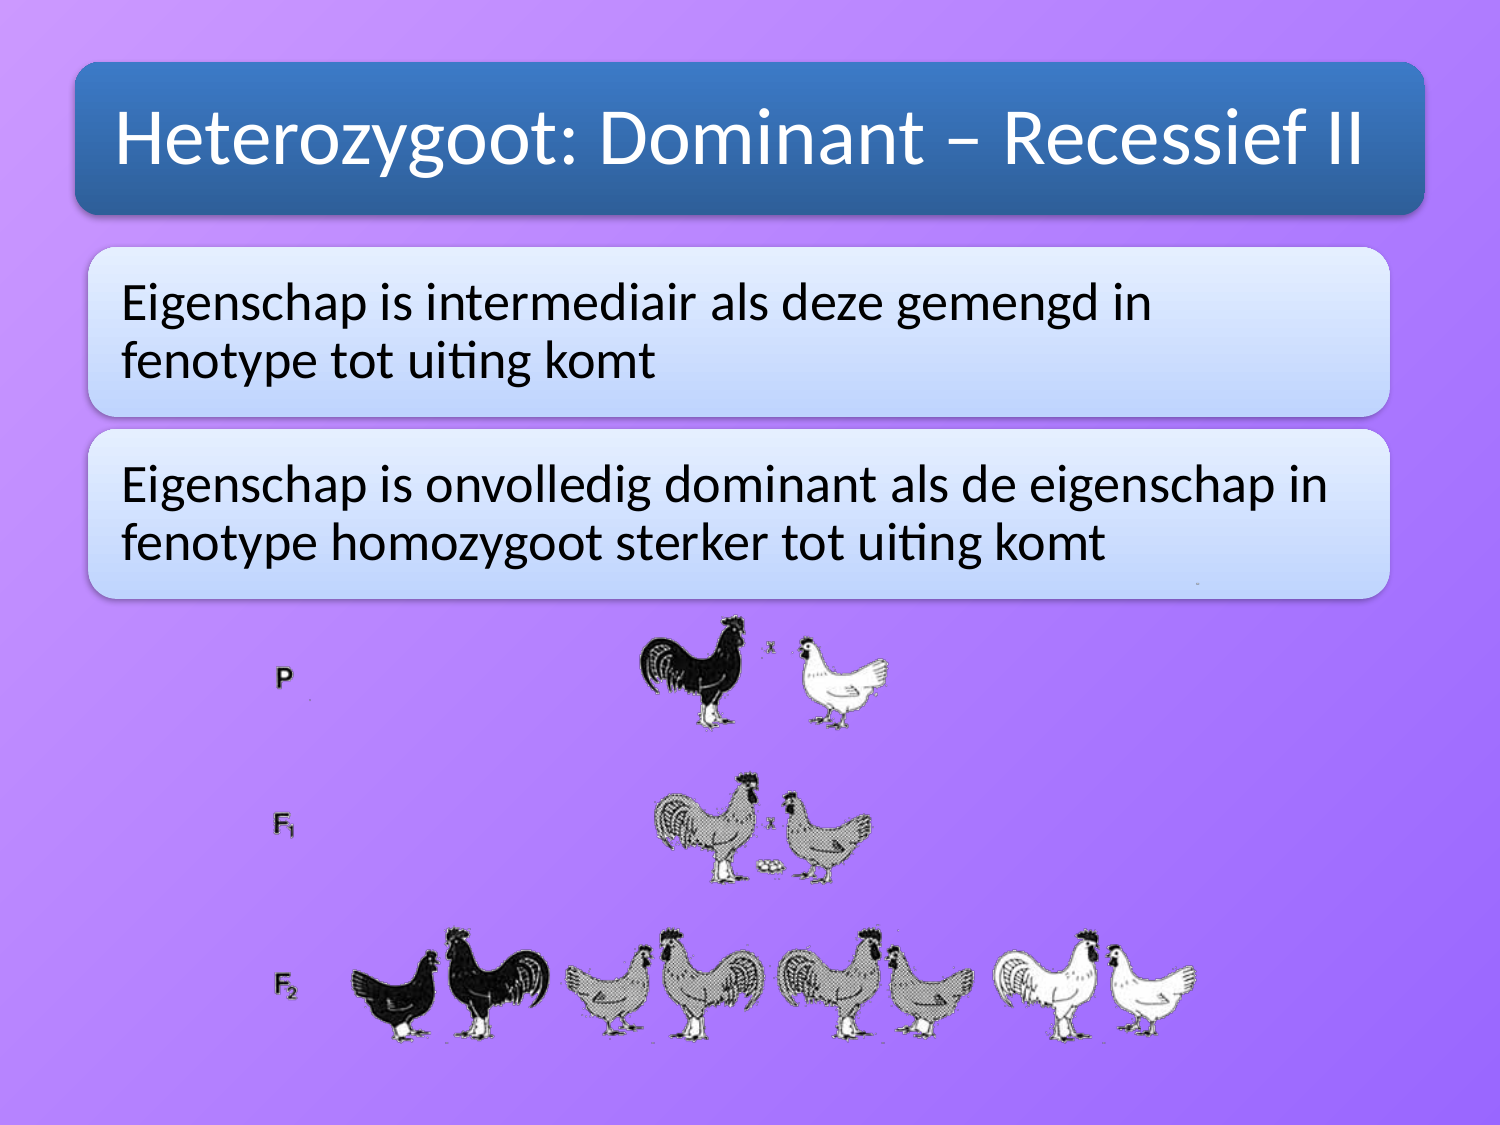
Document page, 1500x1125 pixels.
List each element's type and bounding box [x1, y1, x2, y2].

picture [241, 574, 1216, 1061]
list [88, 243, 1390, 603]
text_box [74, 44, 1426, 233]
